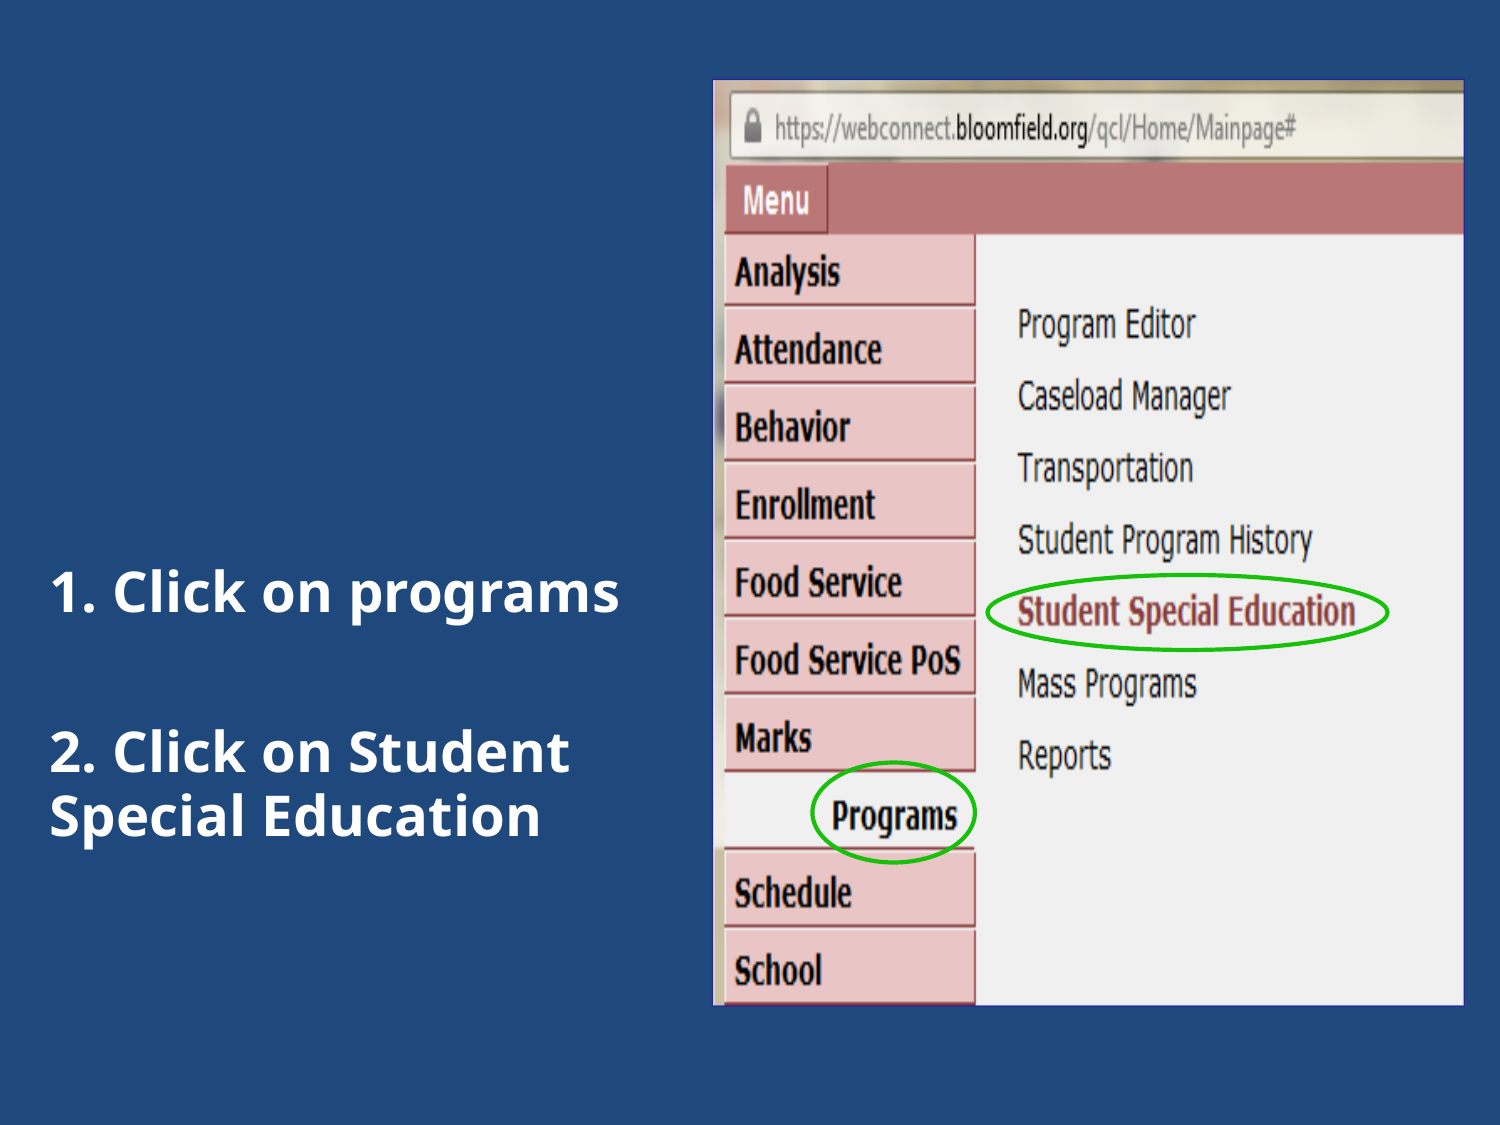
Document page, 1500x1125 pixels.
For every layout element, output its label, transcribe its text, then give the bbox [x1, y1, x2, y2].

picture [713, 79, 1464, 1006]
list 1. Click on programs 2. Click on Student Special Education [12, 462, 700, 1013]
